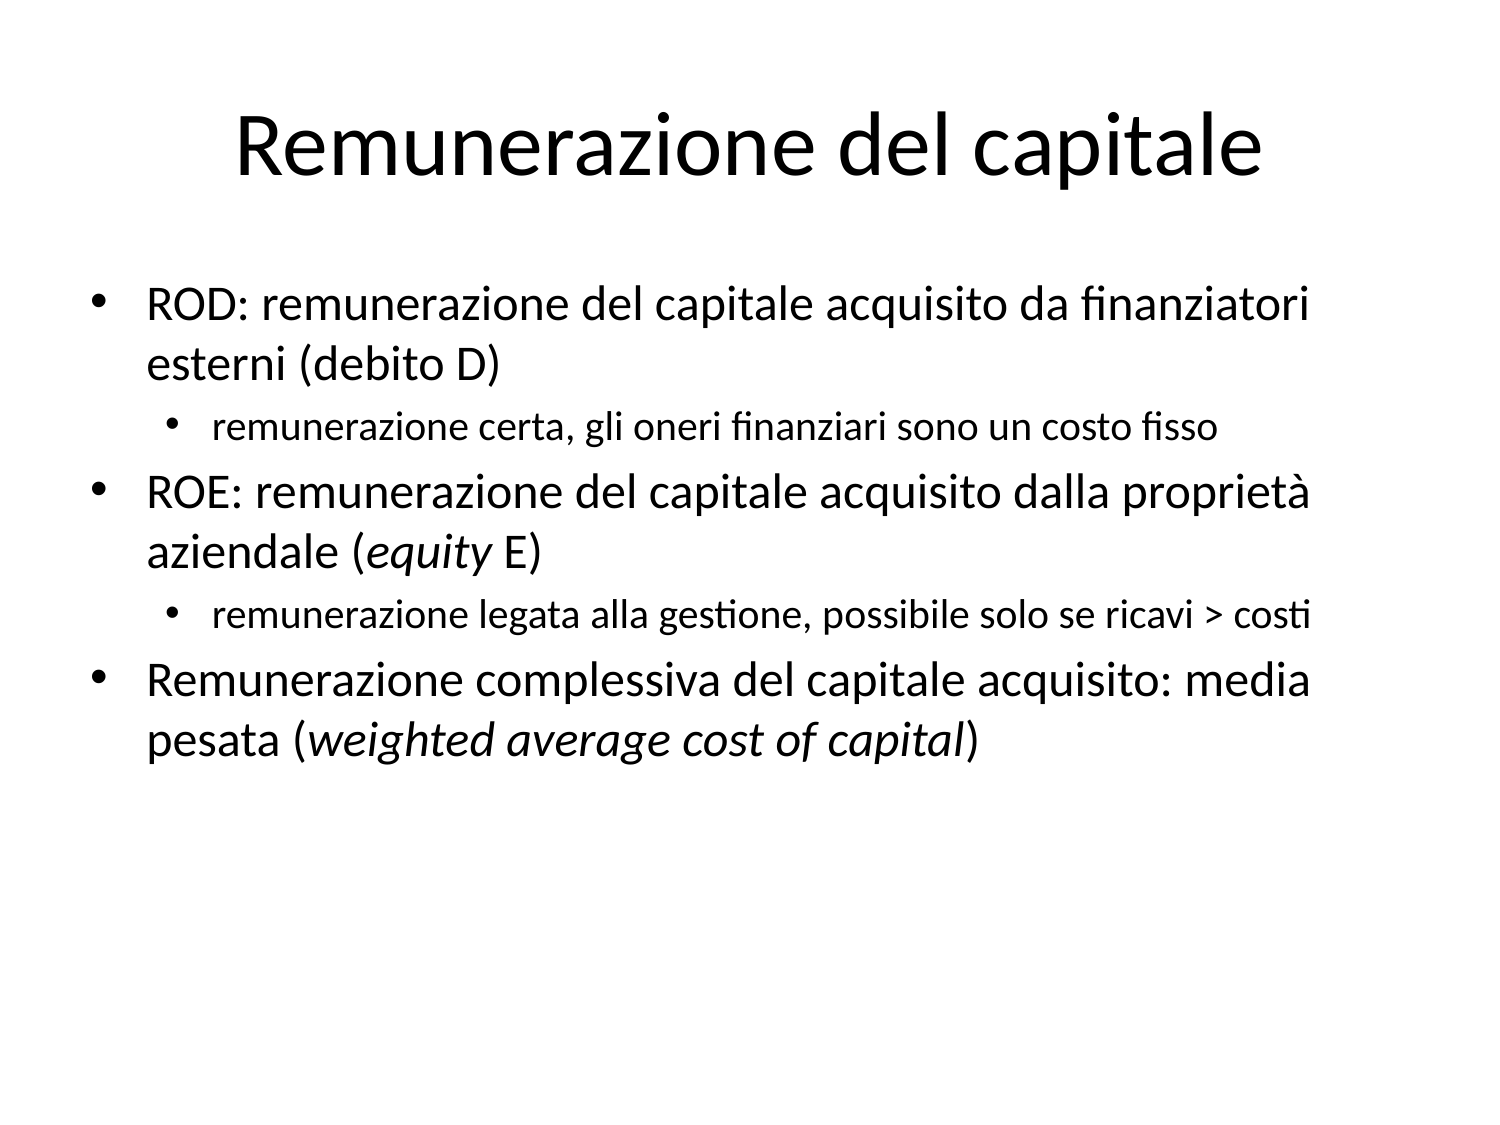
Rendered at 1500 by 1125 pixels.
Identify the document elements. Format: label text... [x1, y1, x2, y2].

title Remunerazione del capitale [75, 45, 1425, 233]
